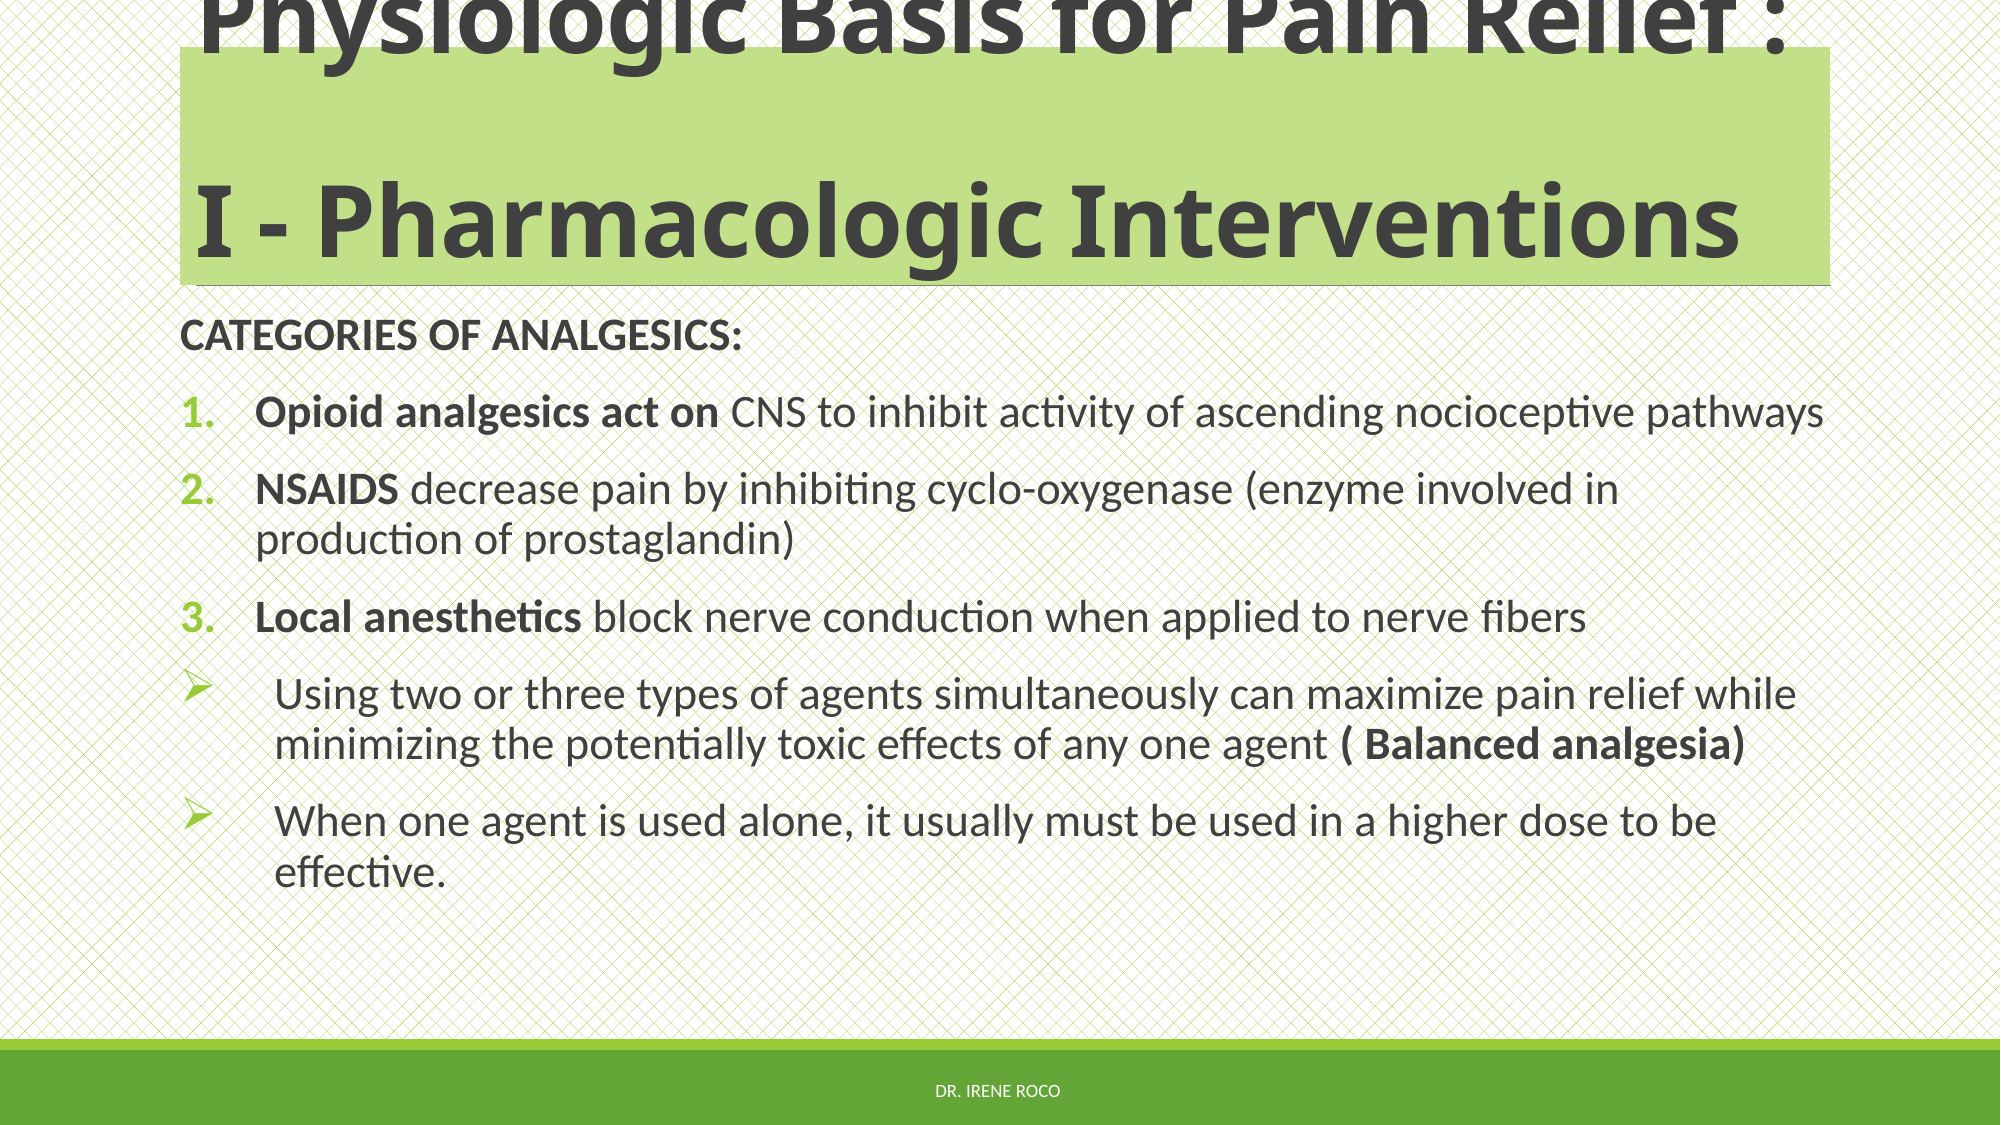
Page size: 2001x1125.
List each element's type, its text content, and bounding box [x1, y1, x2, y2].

title Physiologic Basis for Pain Relief : I - Pharmacologic Interventions [180, 47, 1830, 285]
list CATEGORIES OF ANALGESICS: Opioid analgesics act on CNS to inhibit activity of ascending nocioceptive pathways NSAIDS decrease pain by inhibiting cyclo-oxygenase (enzyme involved in production of prostaglandin) Local anesthetics block nerve conduction when applied to nerve fibers Using two or three types of agents simultaneously can maximize pain relief while minimizing the potentially toxic effects of any one agent ( Balanced analgesia) When one agent is used alone, it usually must be used in a higher dose to be effective. [180, 302, 1830, 963]
footer Dr. Irene Roco [604, 1059, 1396, 1120]
